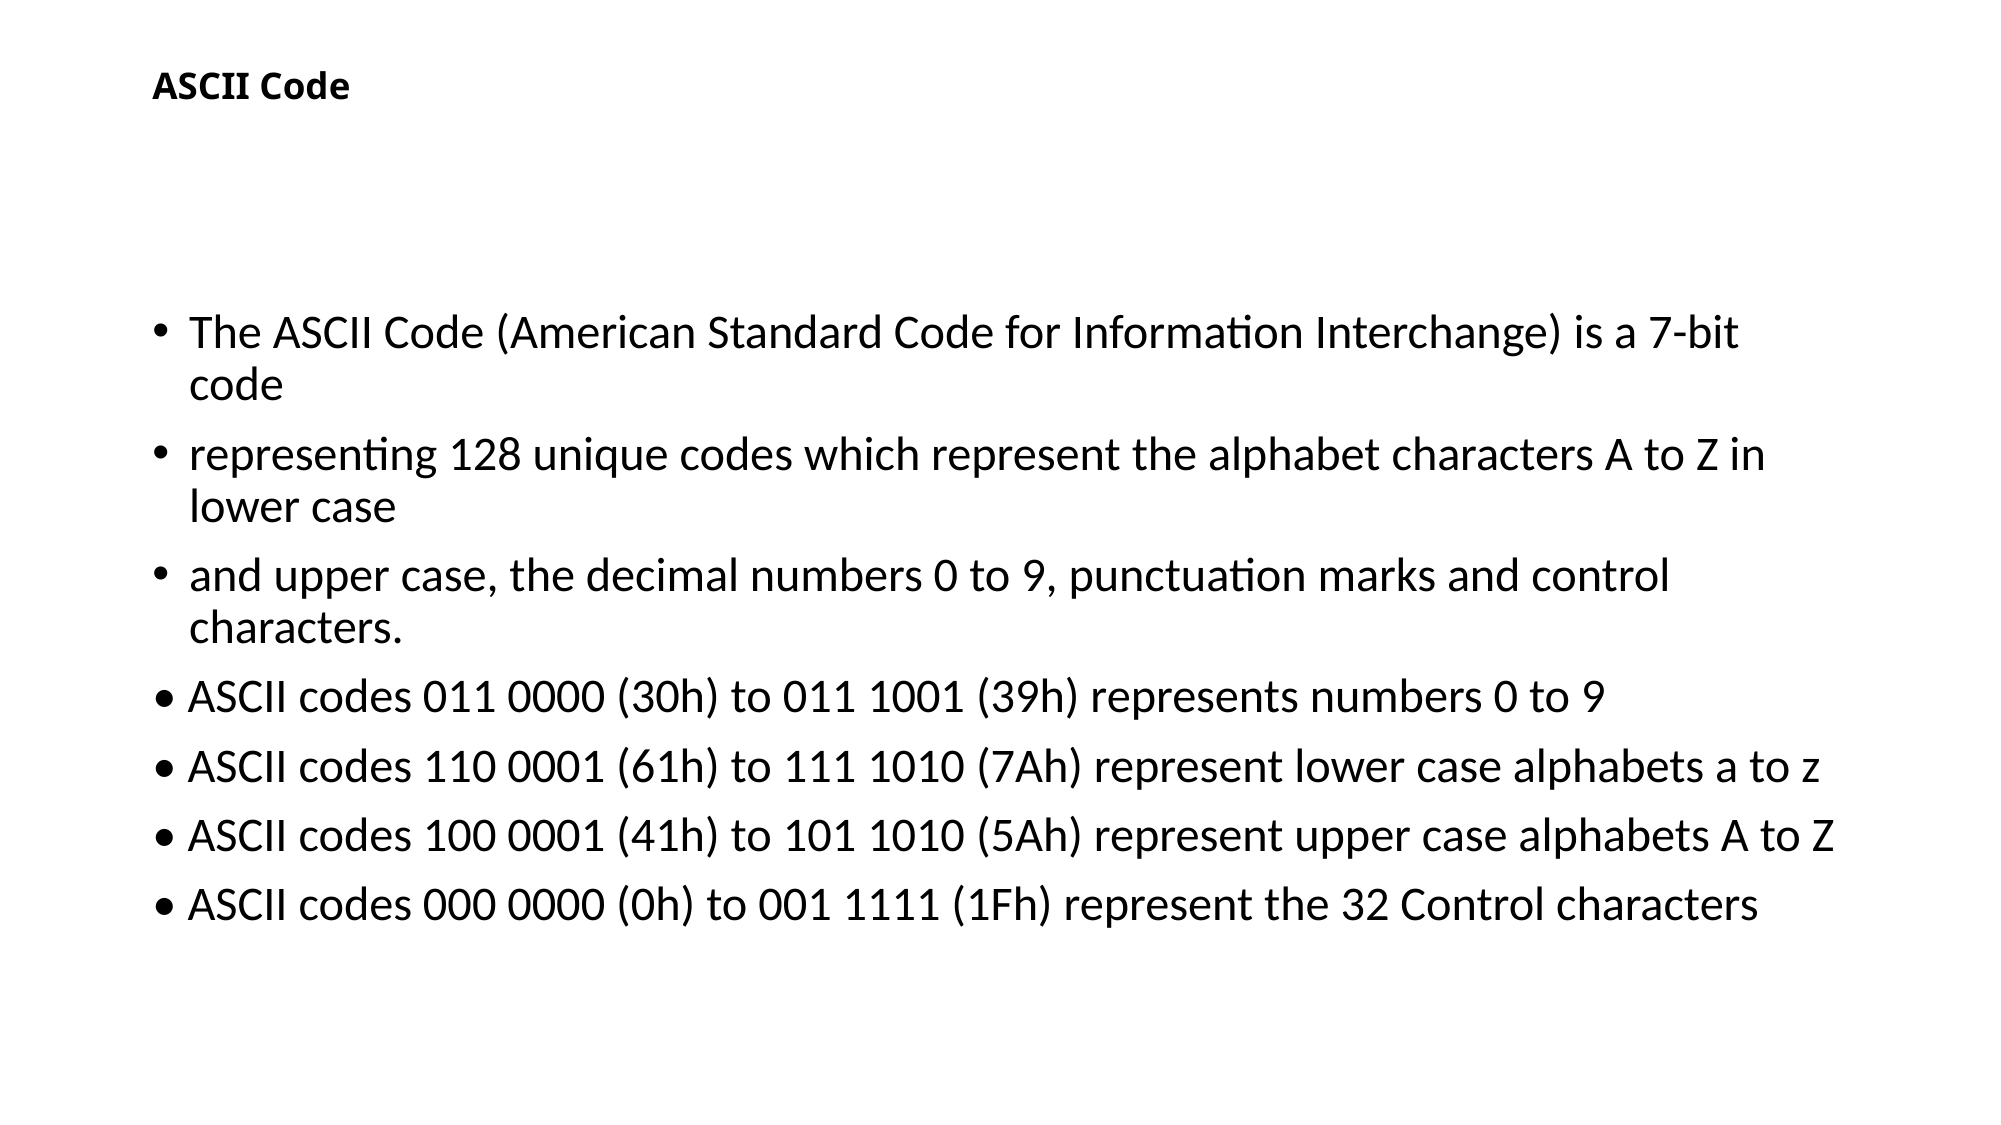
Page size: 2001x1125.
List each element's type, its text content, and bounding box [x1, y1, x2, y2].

title ASCII Code [137, 59, 1863, 159]
list The ASCII Code (American Standard Code for Information Interchange) is a 7-bit code representing 128 unique codes which represent the alphabet characters A to Z in lower case and upper case, the decimal numbers 0 to 9, punctuation marks and control characters. • ASCII codes 011 0000 (30h) to 011 1001 (39h) represents numbers 0 to 9 • ASCII codes 110 0001 (61h) to 111 1010 (7Ah) represent lower case alphabets a to z • ASCII codes 100 0001 (41h) to 101 1010 (5Ah) represent upper case alphabets A to Z • ASCII codes 000 0000 (0h) to 001 1111 (1Fh) represent the 32 Control characters [137, 299, 1863, 1014]
